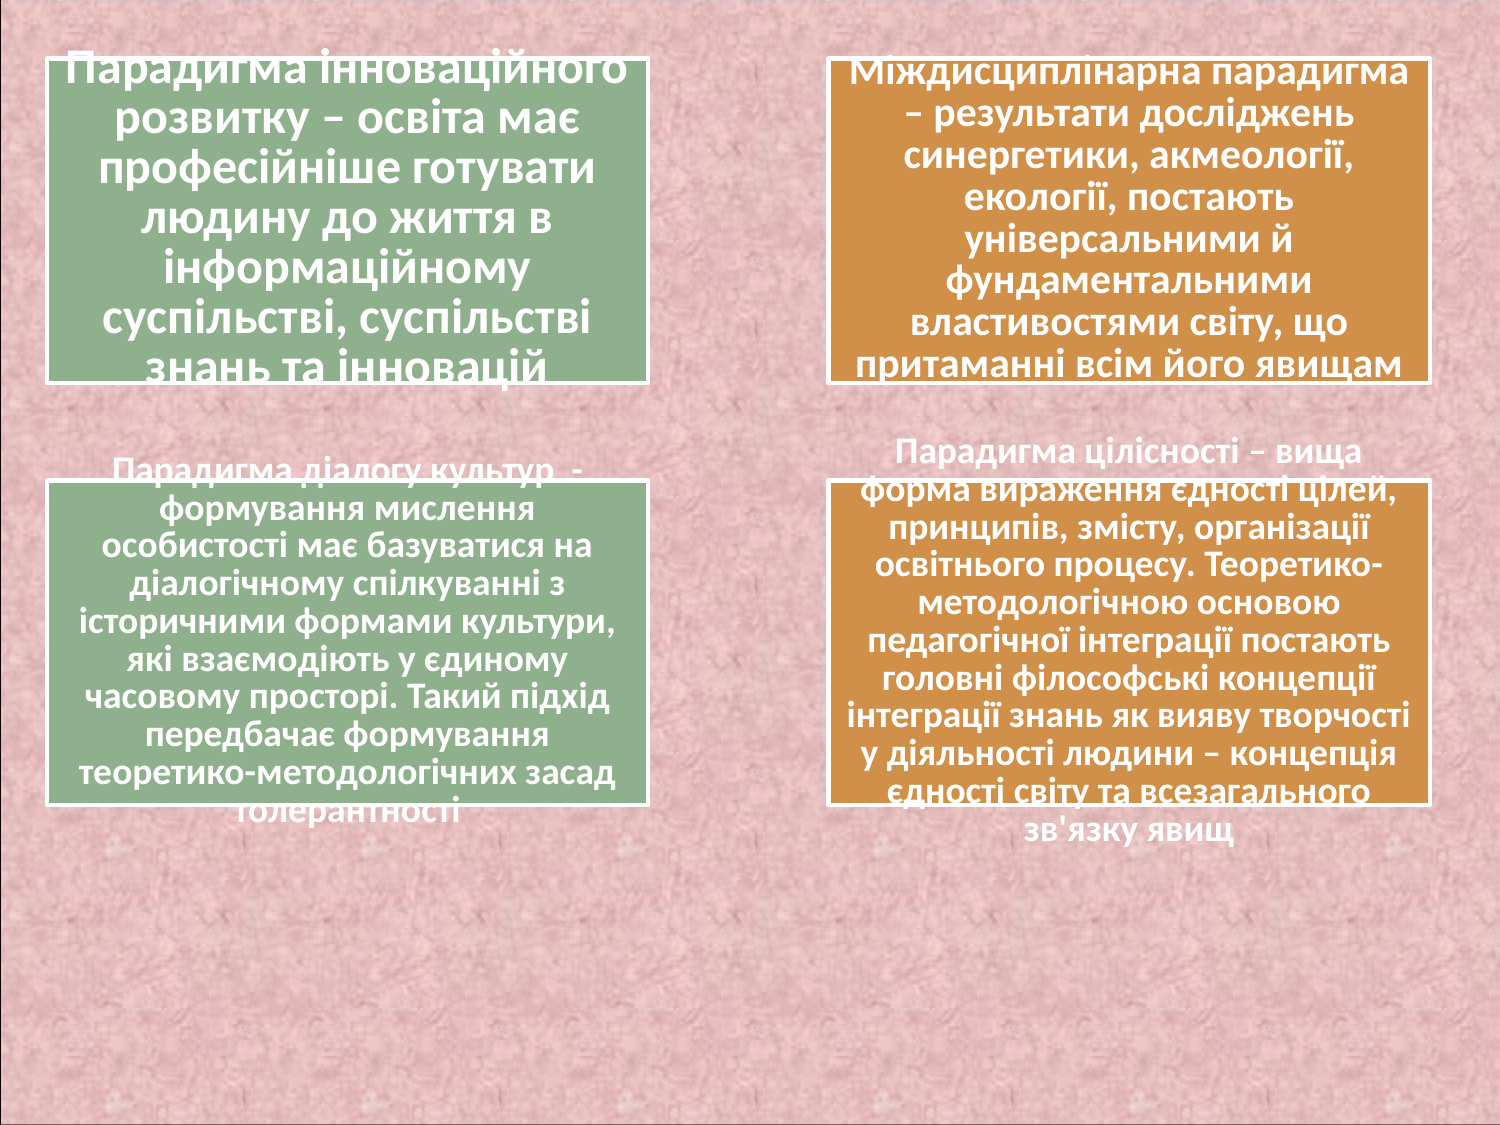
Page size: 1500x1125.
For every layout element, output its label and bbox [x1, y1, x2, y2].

picture [0, 0, 1500, 1125]
text_box [46, 58, 1430, 1125]
